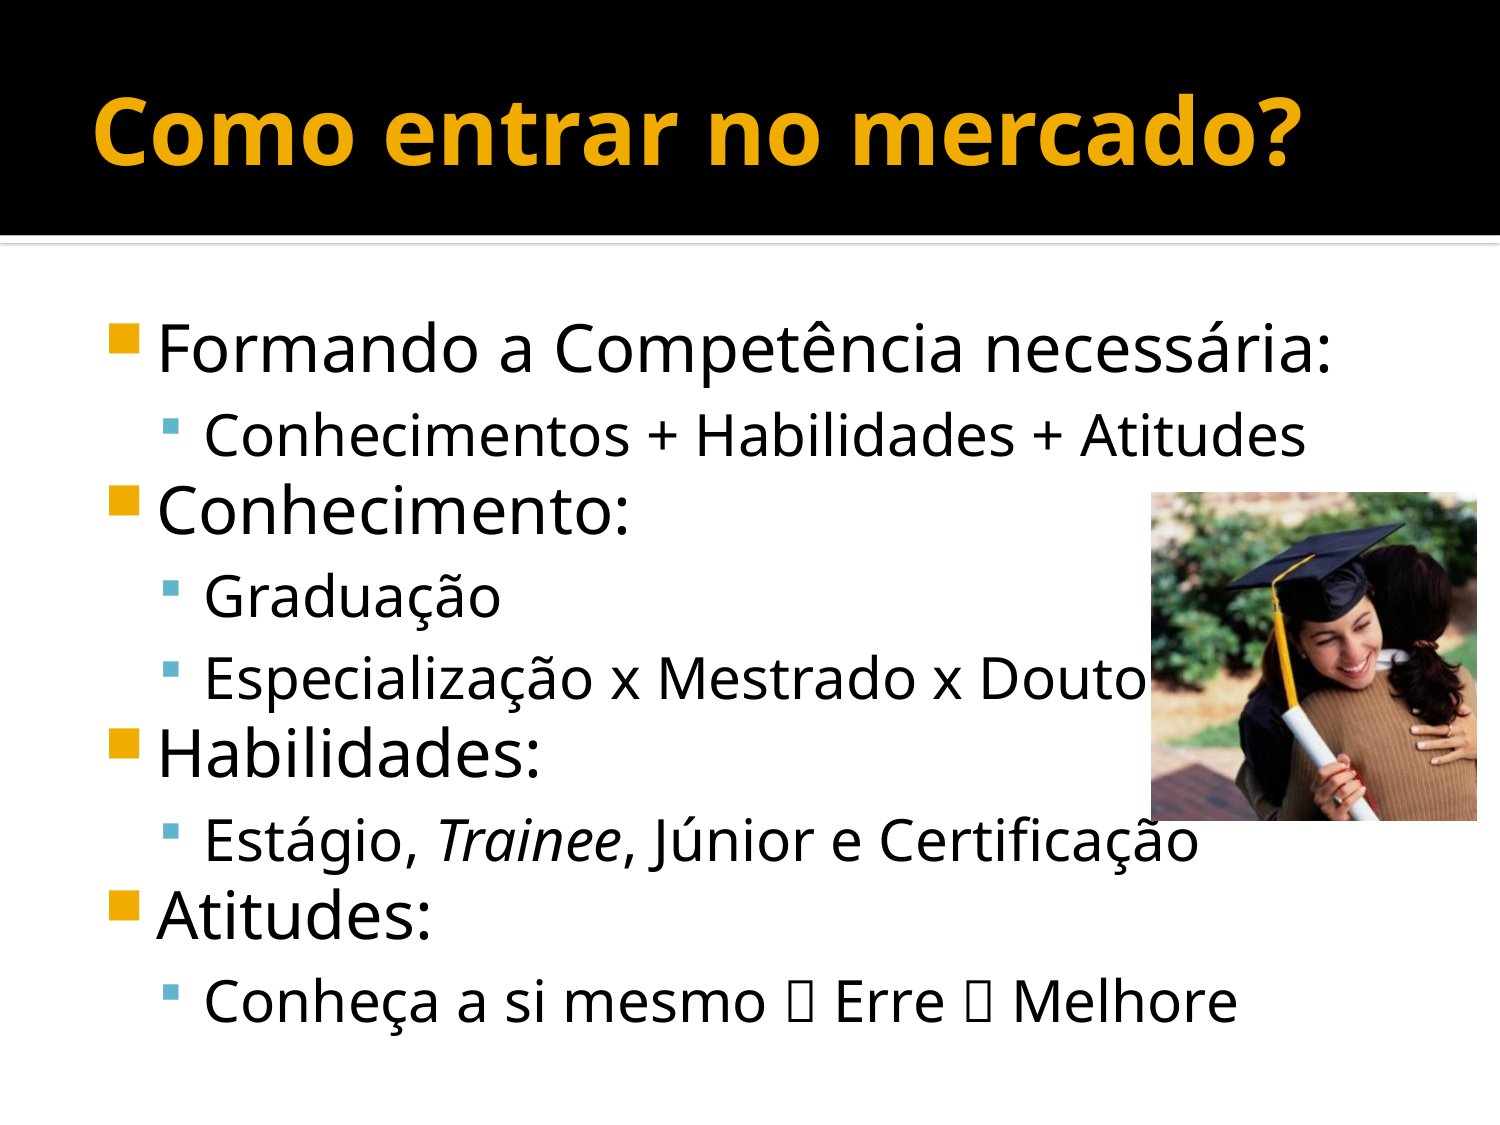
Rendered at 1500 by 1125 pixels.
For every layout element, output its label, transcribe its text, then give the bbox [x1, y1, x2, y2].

title Como entrar no mercado? [75, 25, 1425, 231]
picture [1151, 492, 1477, 821]
list Formando a Competência necessária: Conhecimentos + Habilidades + Atitudes Conhecimento: Graduação Especialização x Mestrado x Doutorado Habilidades: Estágio, Trainee, Júnior e Certificação Atitudes: Conheça a si mesmo  Erre  Melhore [75, 291, 1425, 1090]
